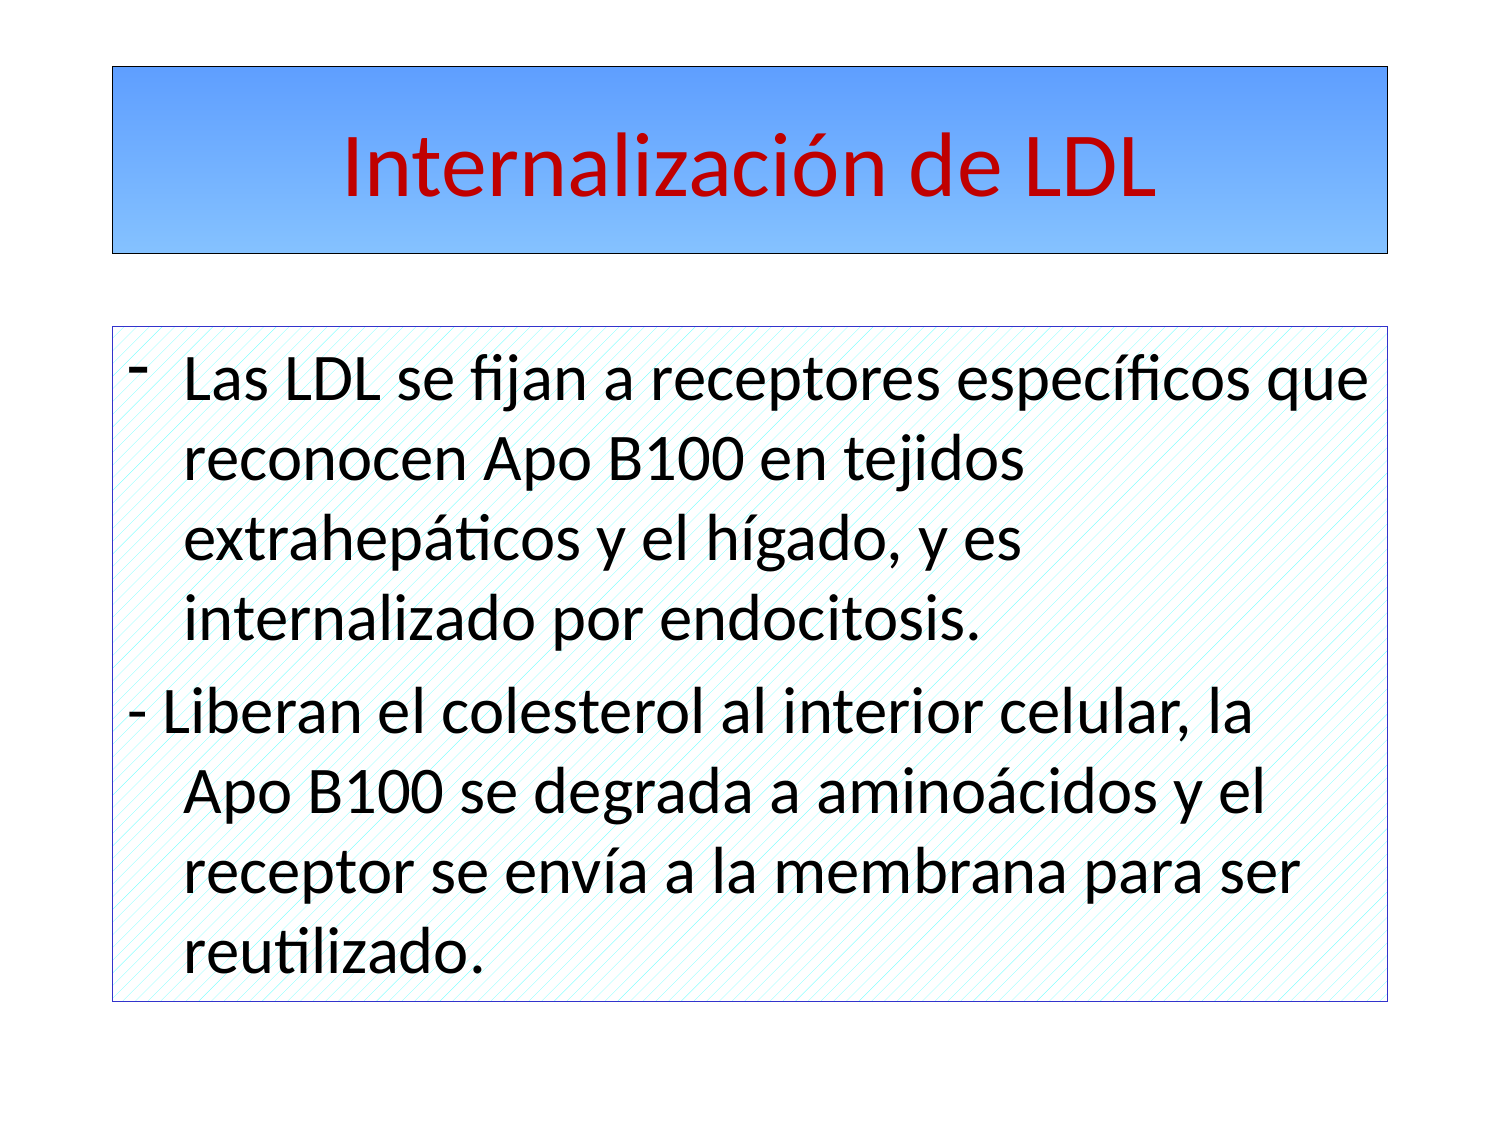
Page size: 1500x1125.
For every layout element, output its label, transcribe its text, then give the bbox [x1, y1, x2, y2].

title Internalización de LDL [112, 66, 1388, 254]
list Las LDL se fijan a receptores específicos que reconocen Apo B100 en tejidos extrahepáticos y el hígado, y es internalizado por endocitosis. - Liberan el colesterol al interior celular, la Apo B100 se degrada a aminoácidos y el receptor se envía a la membrana para ser reutilizado. [112, 326, 1388, 1002]
